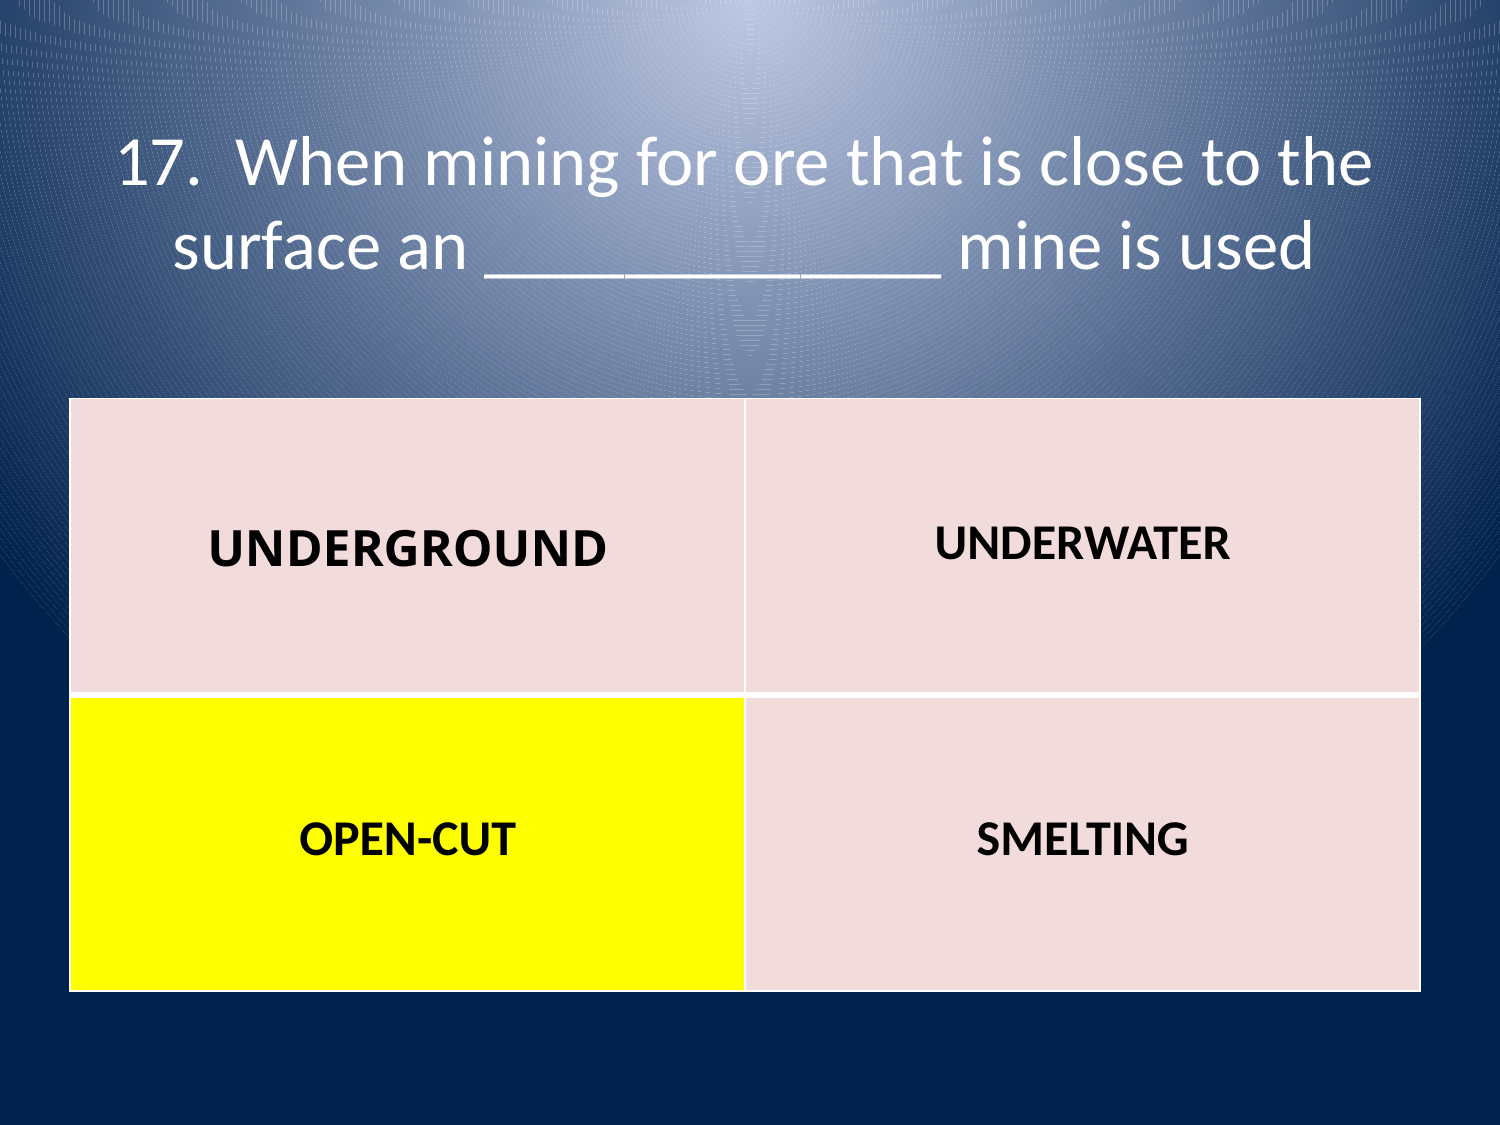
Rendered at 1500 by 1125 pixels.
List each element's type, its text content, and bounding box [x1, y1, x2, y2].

title 17. When mining for ore that is close to the surface an _____________ mine is used [70, 105, 1421, 293]
table_cell SMELTING [746, 698, 1419, 990]
table_header UNDERGROUND [71, 399, 744, 692]
table_header UNDERWATER [746, 399, 1419, 692]
table_cell OPEN-CUT [71, 698, 744, 990]
